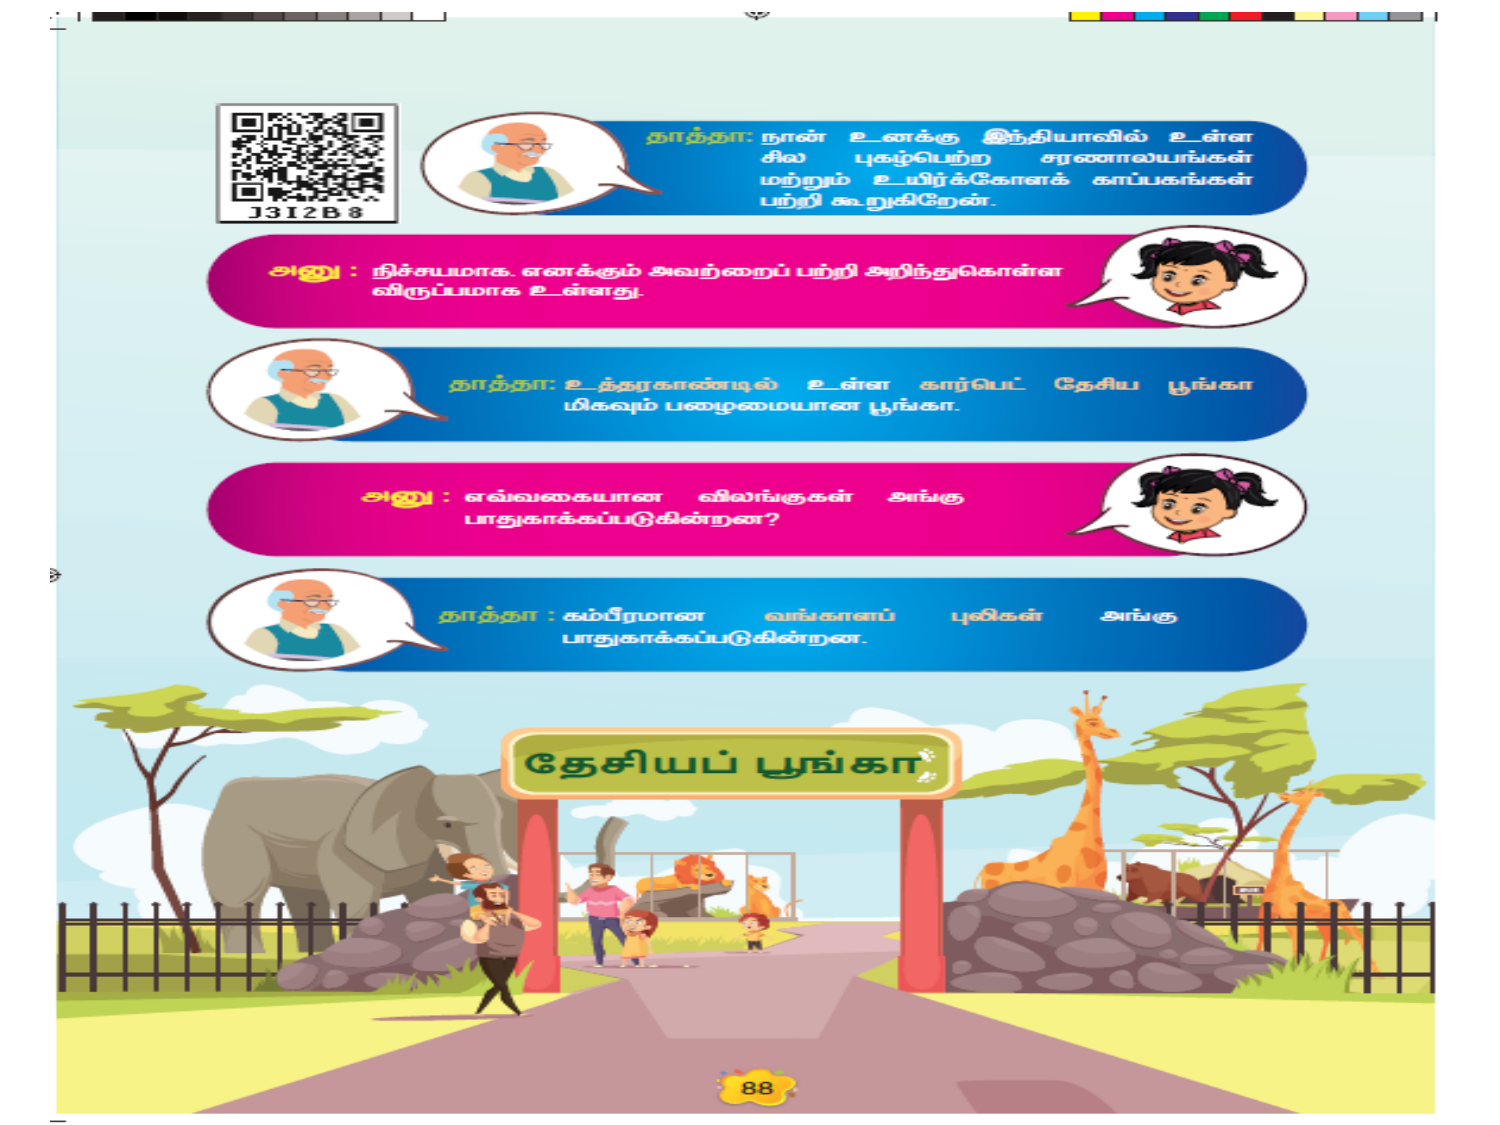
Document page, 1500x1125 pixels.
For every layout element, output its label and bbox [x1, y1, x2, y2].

list [50, 12, 1451, 1125]
